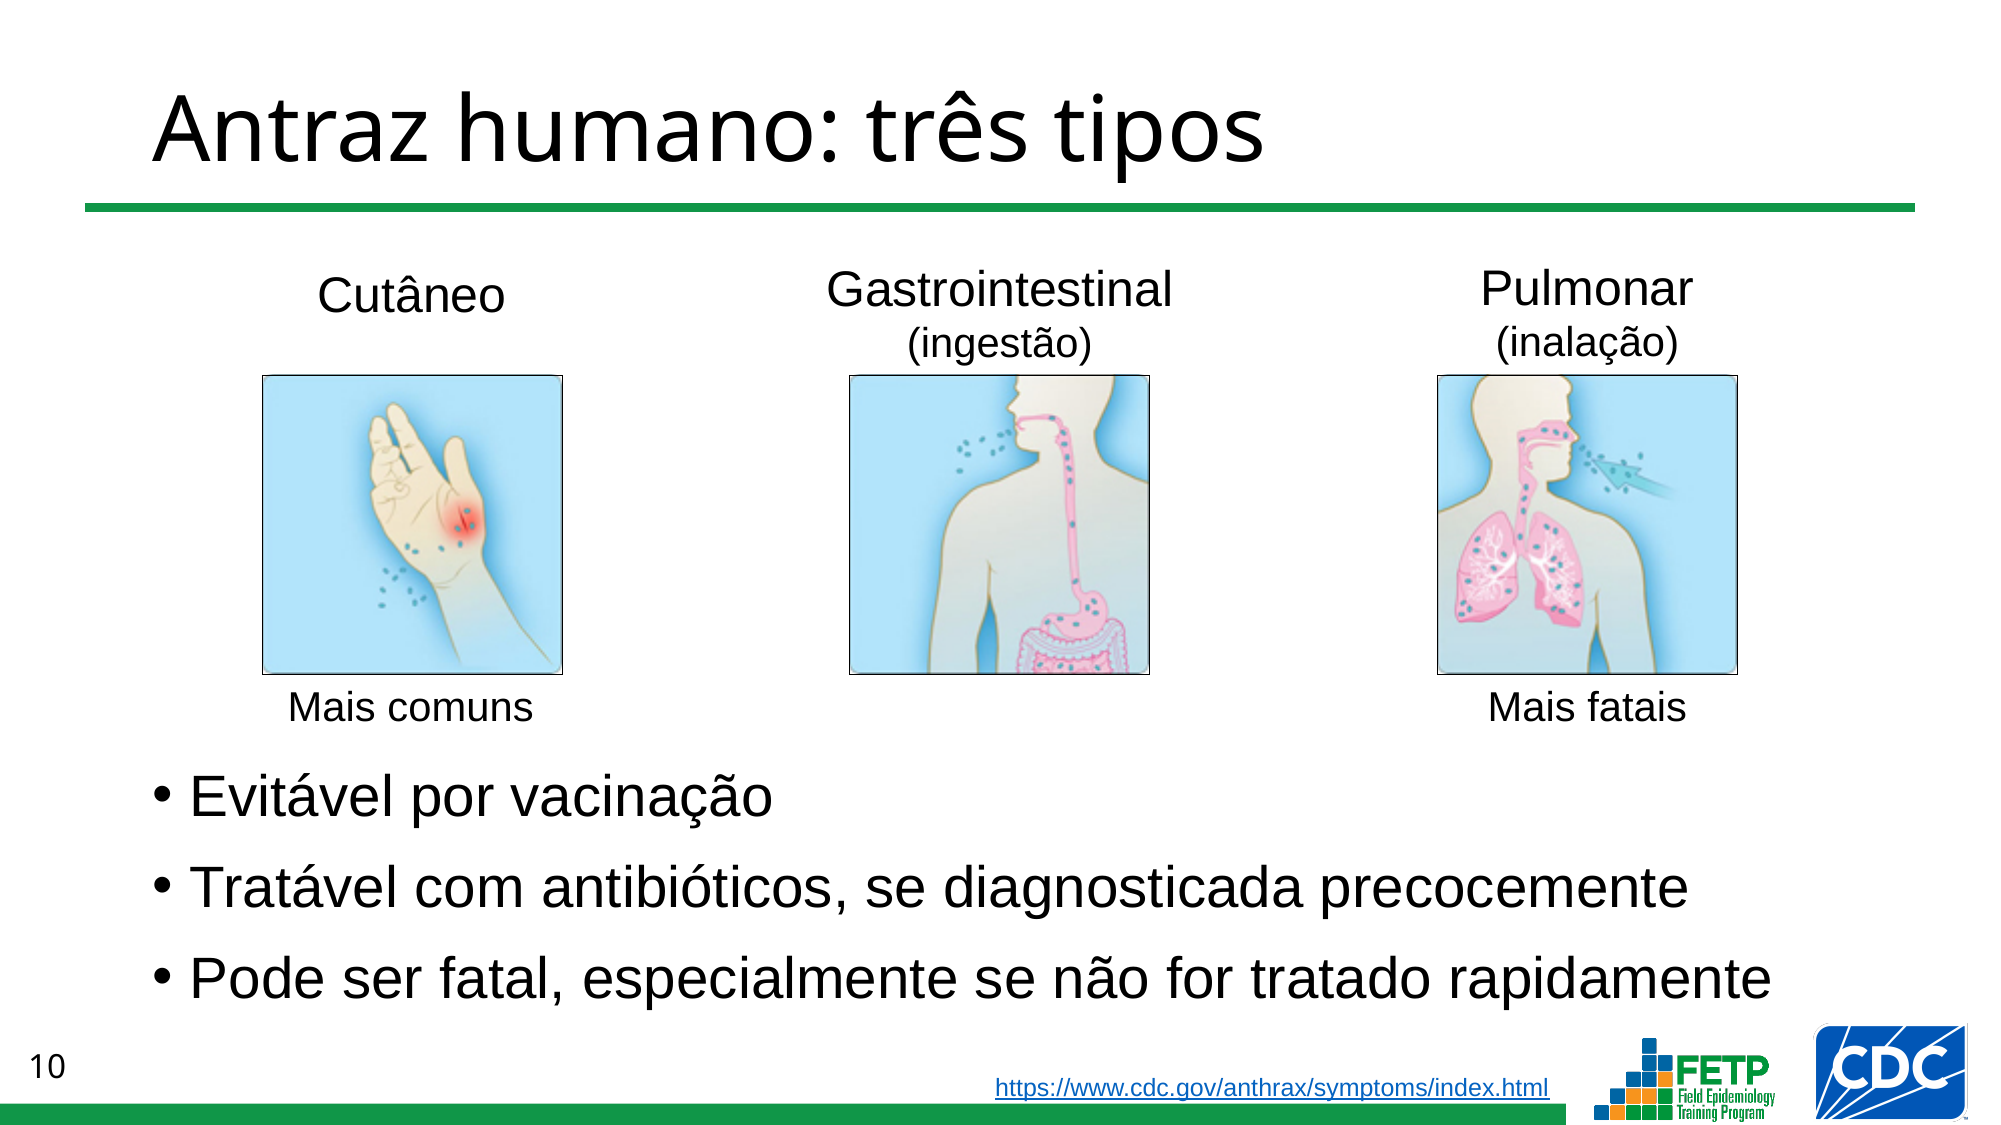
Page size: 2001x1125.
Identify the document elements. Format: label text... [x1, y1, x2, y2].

list Evitável por vacinação Tratável com antibióticos, se diagnosticada precocemente Pode ser fatal, especialmente se não for tratado rapidamente [137, 751, 1863, 1004]
picture [849, 374, 1150, 675]
picture [1813, 1023, 1968, 1122]
text_box Mais comuns [260, 671, 561, 737]
list https://www.cdc.gov/anthrax/symptoms/index.html [781, 1067, 1565, 1103]
picture [1437, 374, 1738, 675]
text_box Gastrointestinal (ingestão) [799, 248, 1200, 374]
text_box Cutâneo [262, 254, 563, 330]
picture [262, 374, 563, 675]
text_box Mais fatais [1437, 675, 1738, 737]
picture [1594, 1038, 1775, 1122]
text_box Pulmonar (inalação) [1437, 247, 1738, 373]
title Antraz humano: três tipos [137, 75, 1863, 207]
